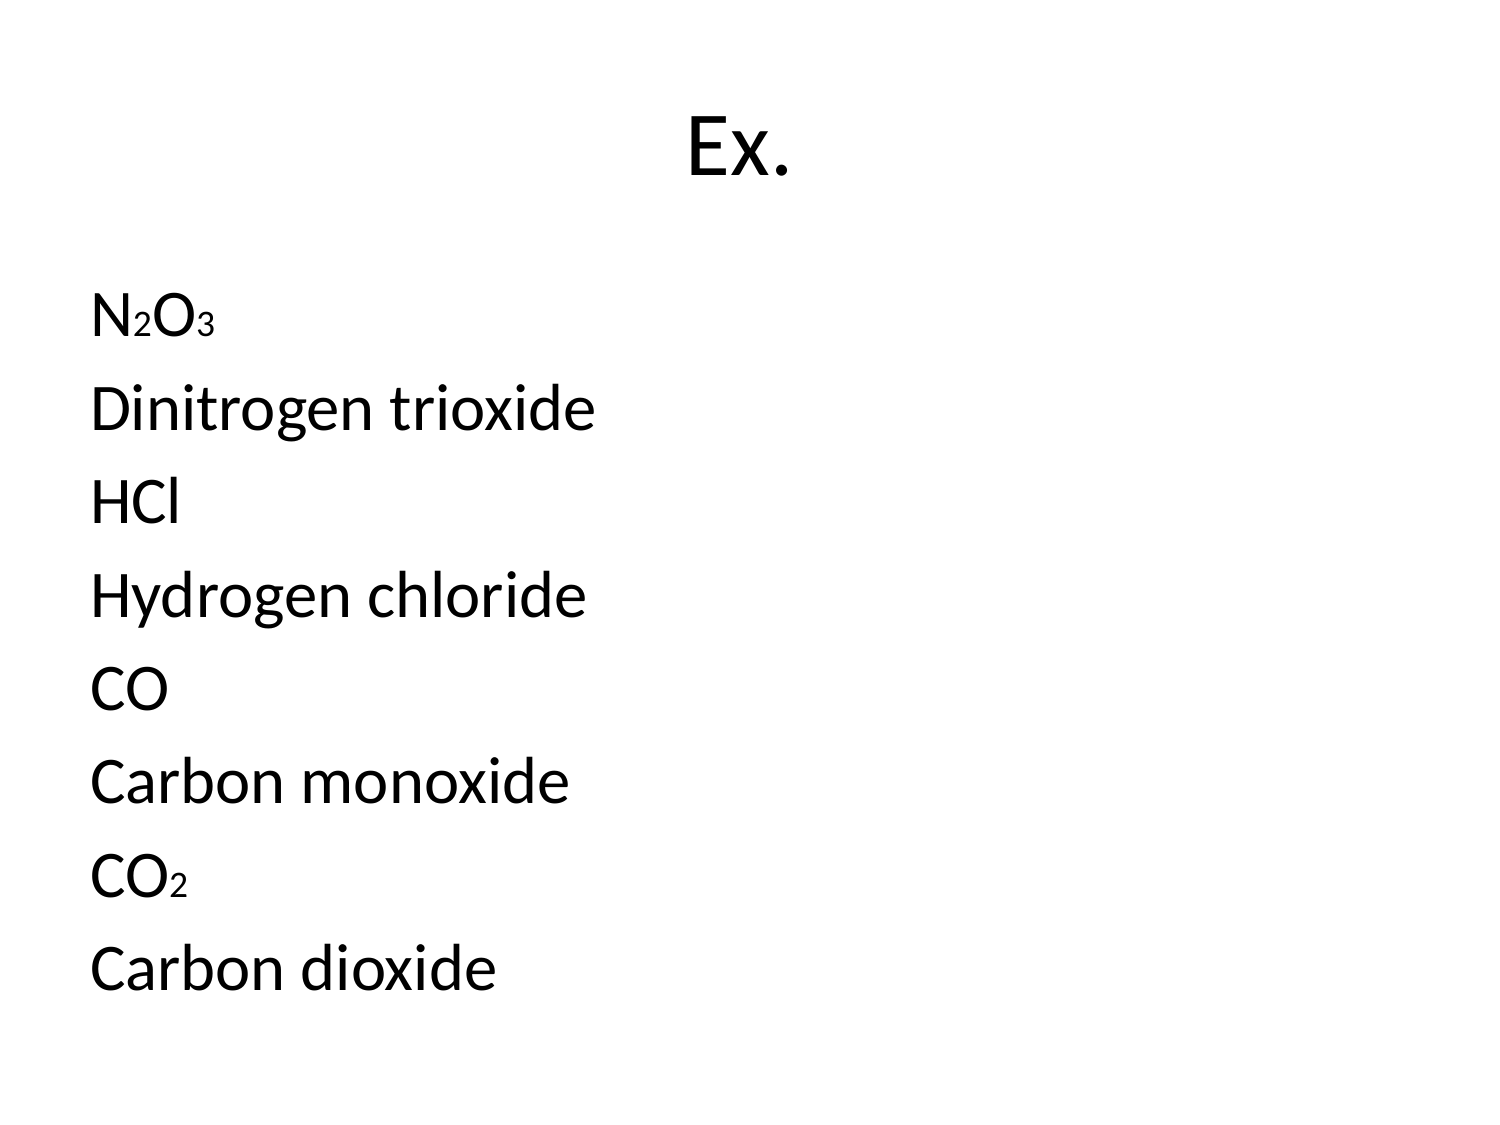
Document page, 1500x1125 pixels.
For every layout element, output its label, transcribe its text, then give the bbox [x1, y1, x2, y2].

title Ex. [75, 45, 1425, 233]
list N2O3 Dinitrogen trioxide HCl Hydrogen chloride CO Carbon monoxide CO2 Carbon dioxide [75, 262, 1425, 1067]
